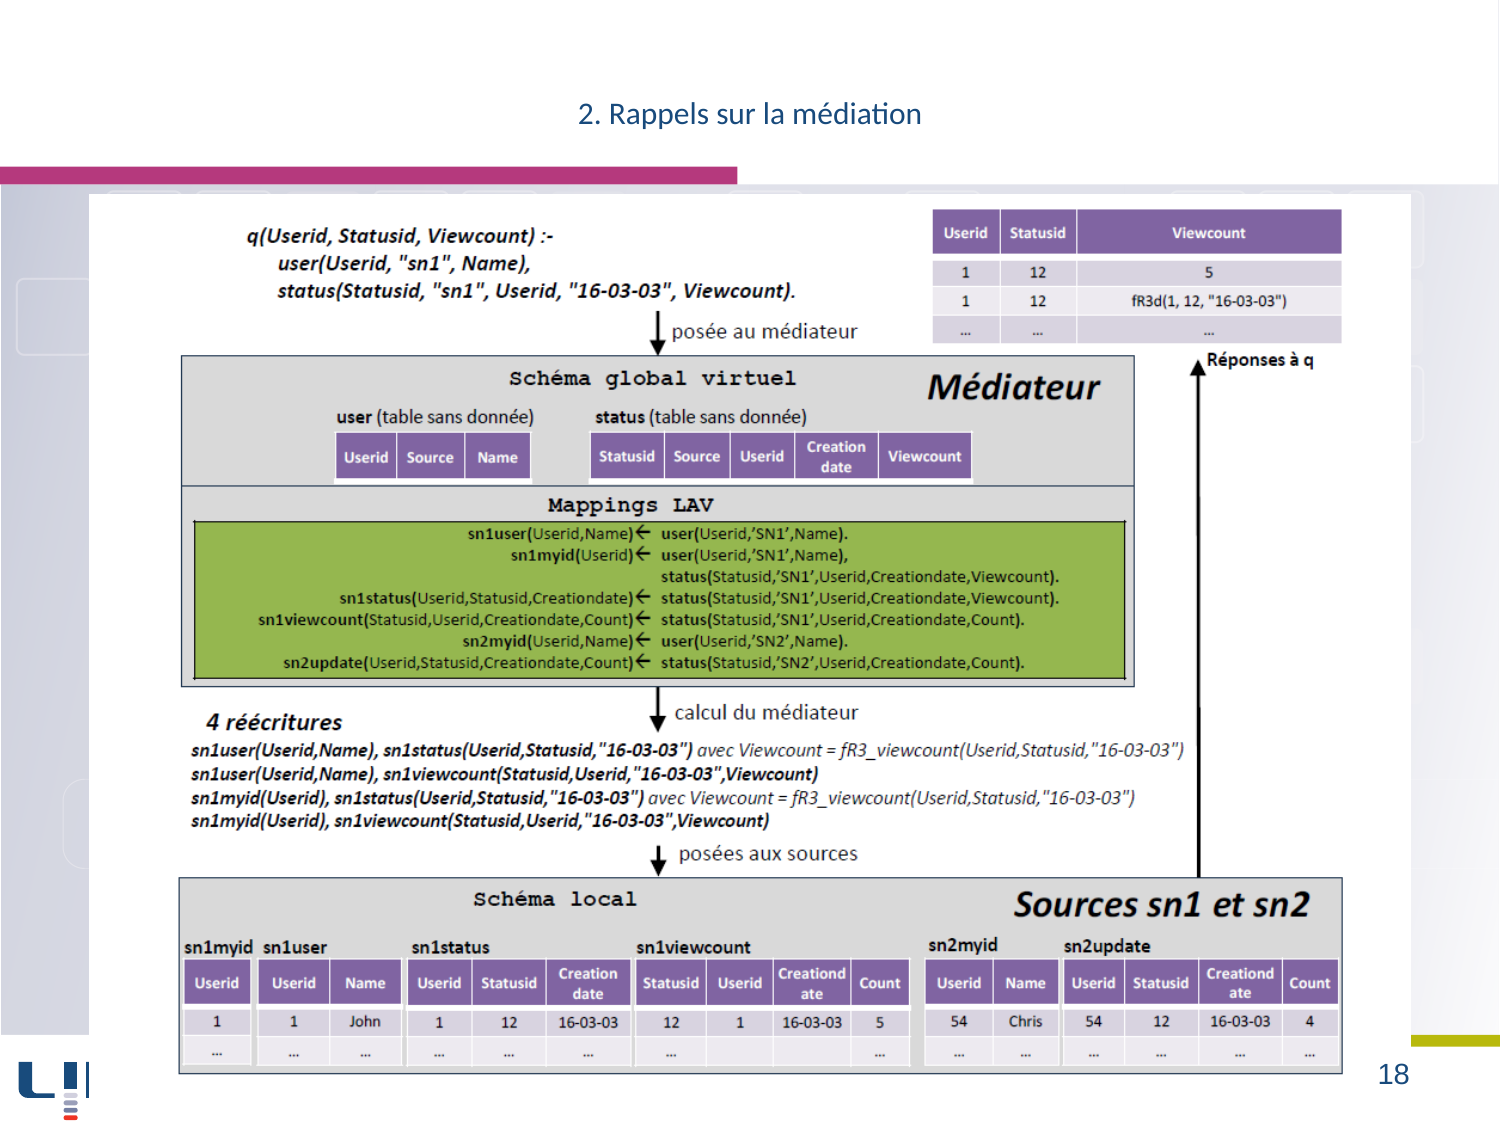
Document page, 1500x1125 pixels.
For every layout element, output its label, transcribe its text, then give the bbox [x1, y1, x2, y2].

slide_number 18 [1415, 1042, 1425, 1103]
picture [1, 185, 1499, 1103]
title 2. Rappels sur la médiation [75, 84, 1425, 177]
